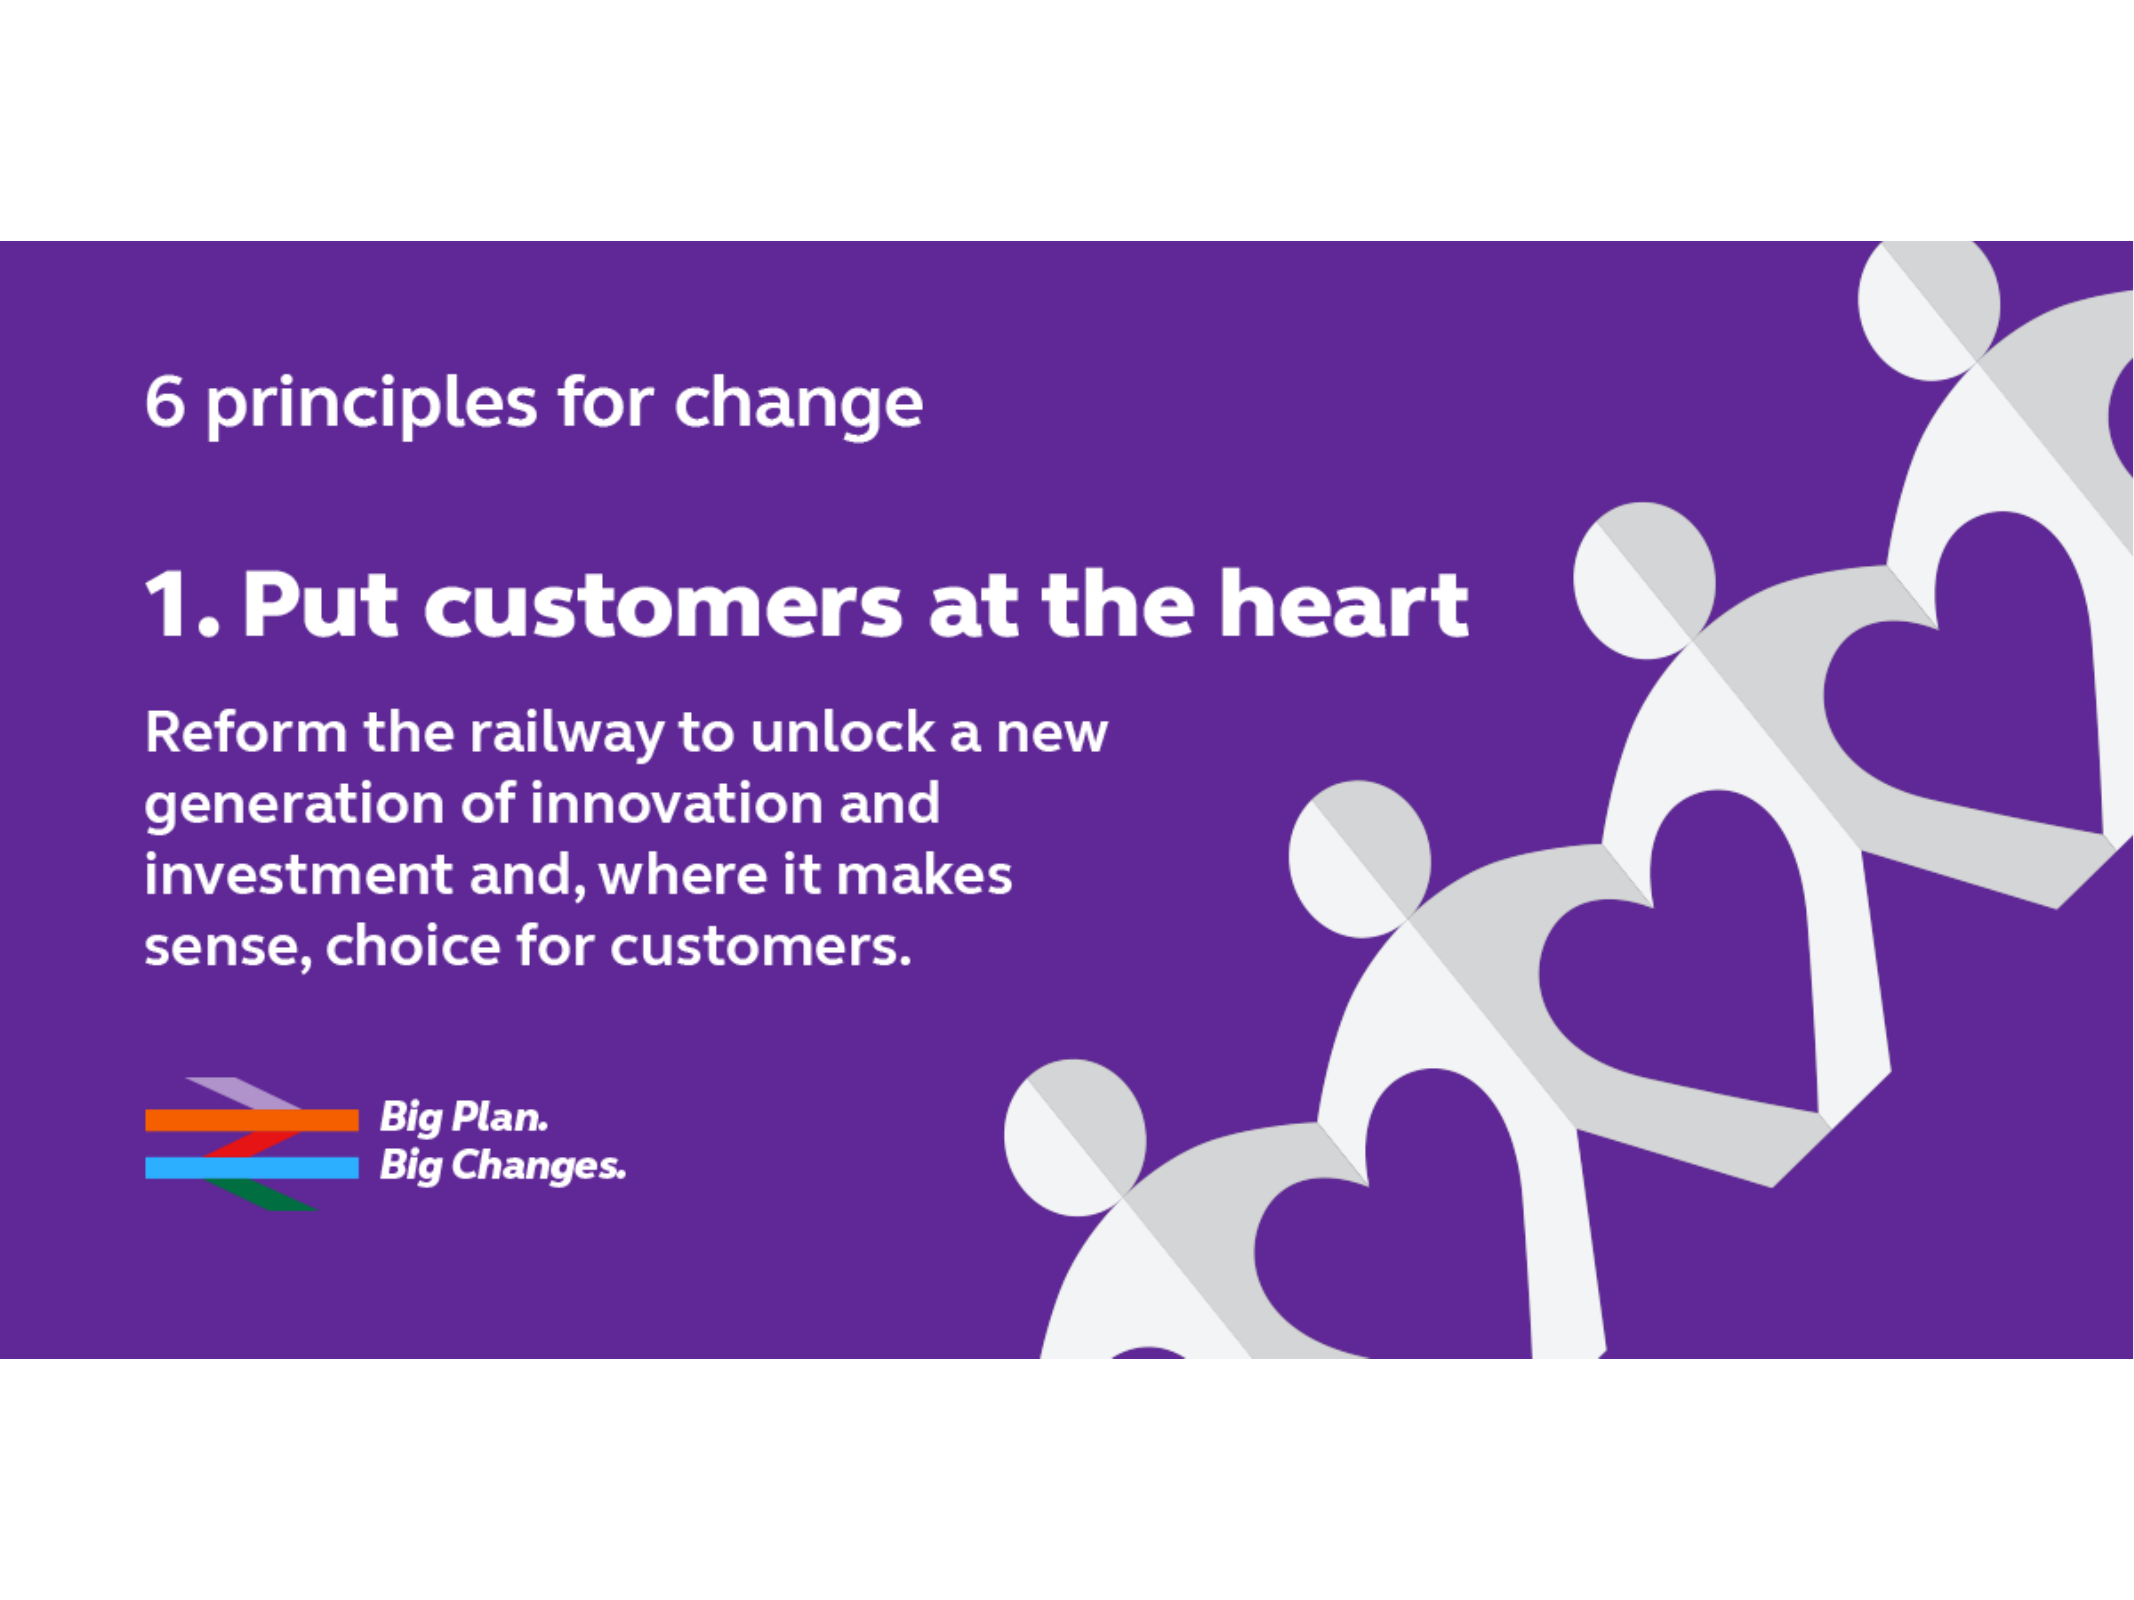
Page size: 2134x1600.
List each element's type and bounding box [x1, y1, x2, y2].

picture [0, 241, 2134, 1359]
